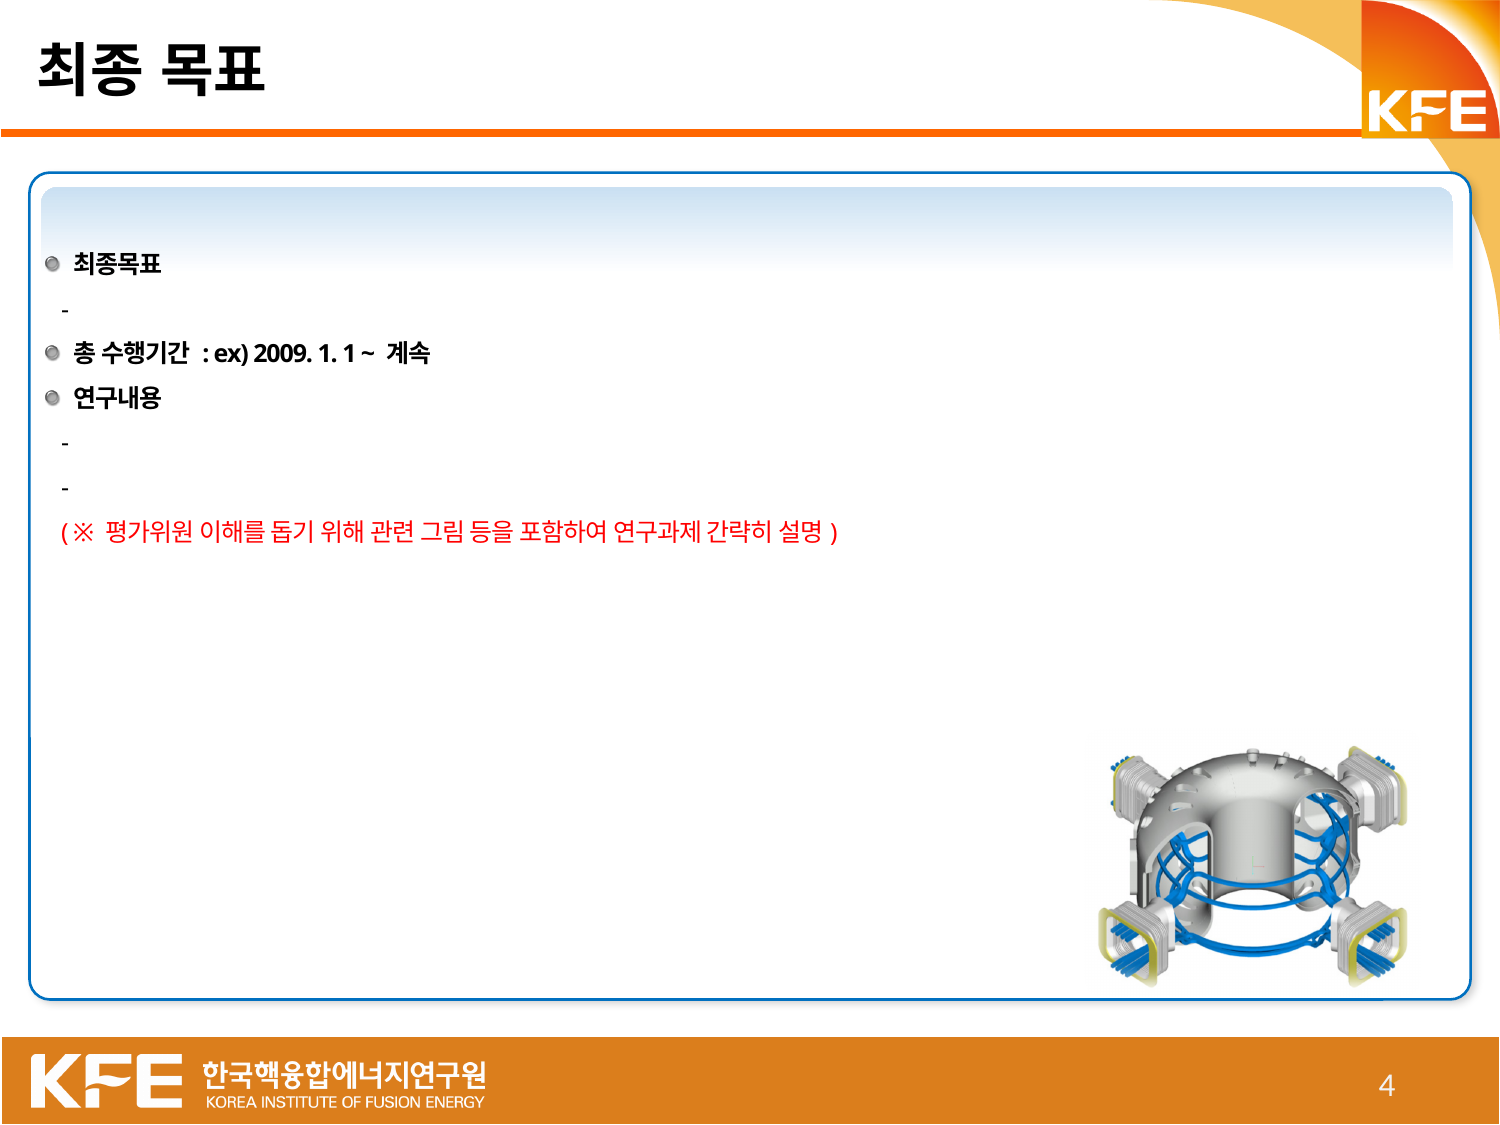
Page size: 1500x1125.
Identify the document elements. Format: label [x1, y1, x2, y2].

picture [1359, 0, 1500, 140]
picture [1082, 727, 1422, 999]
text_box [29, 172, 1471, 1000]
